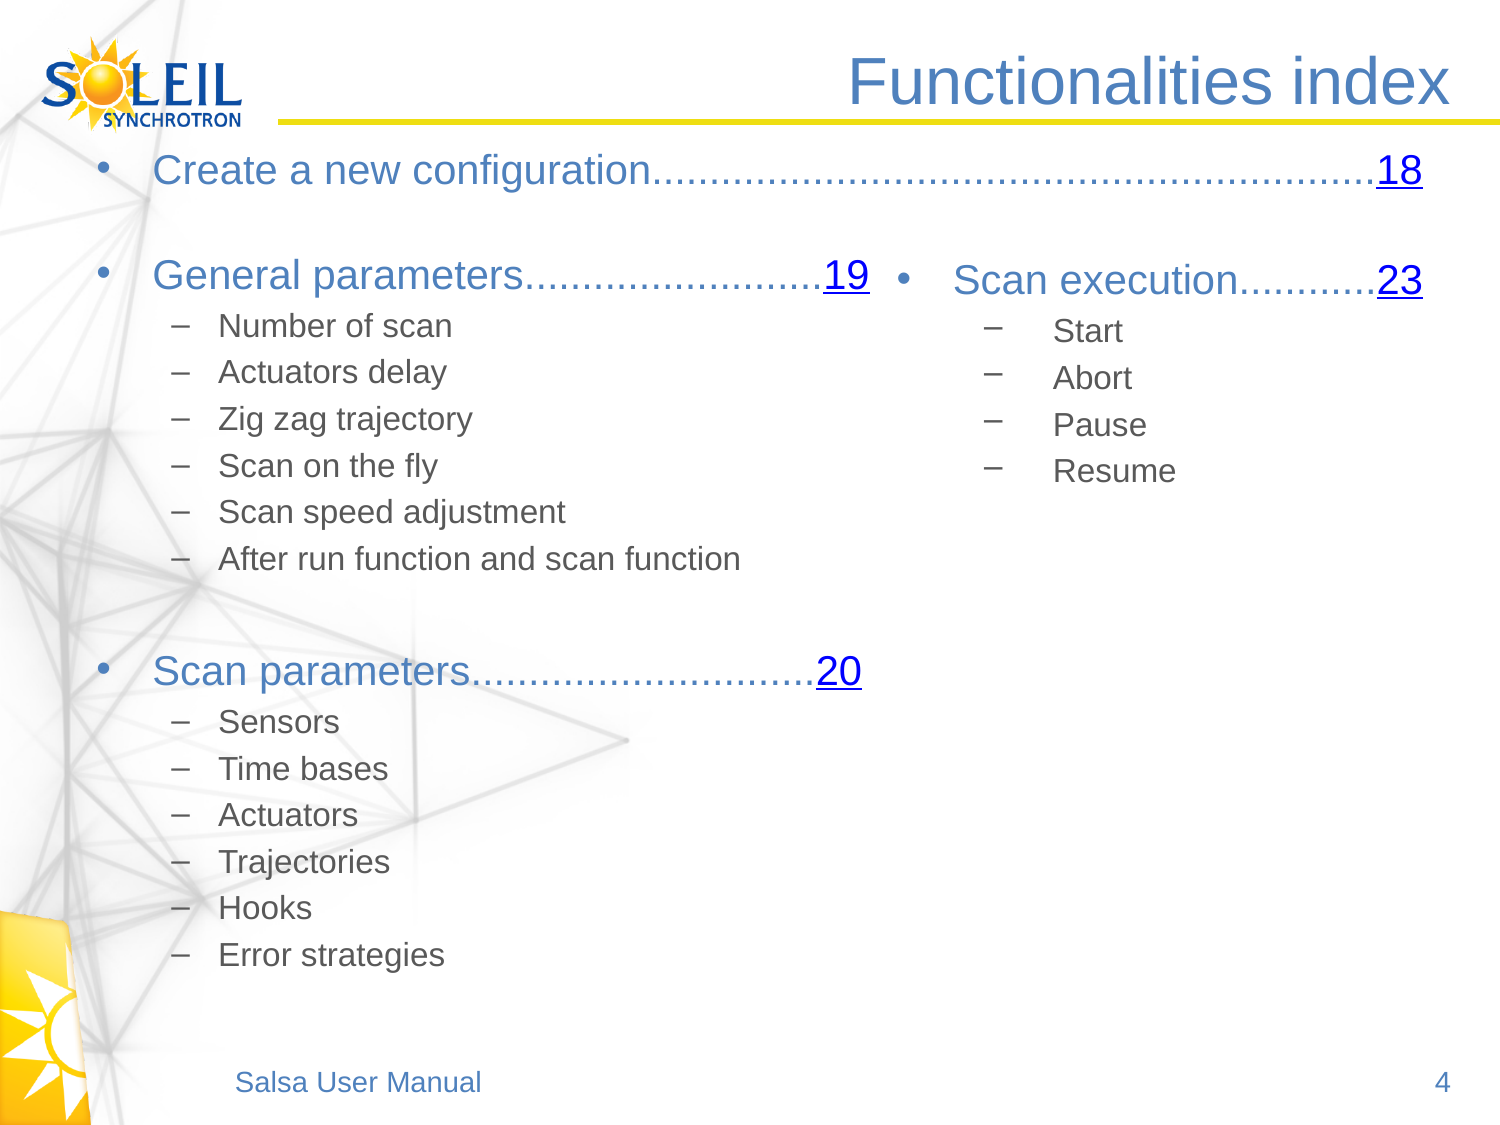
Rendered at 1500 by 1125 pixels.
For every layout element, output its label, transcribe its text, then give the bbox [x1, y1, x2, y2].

picture [0, 0, 1500, 1125]
text_box Scan execution............23 Start Abort Pause Resume [881, 197, 1436, 1027]
title Functionalities index [277, 31, 1467, 125]
text_box Salsa User Manual 4 [100, 1046, 1467, 1116]
text_box Create a new configuration...............................................................18 General parameters..........................19 Number of scan Actuators delay Zig zag trajectory Scan on the fly Scan speed adjustment After run function and scan function Scan parameters..............................20 Sensors Time bases Actuators Trajectories Hooks Error strategies [81, 135, 1436, 1034]
